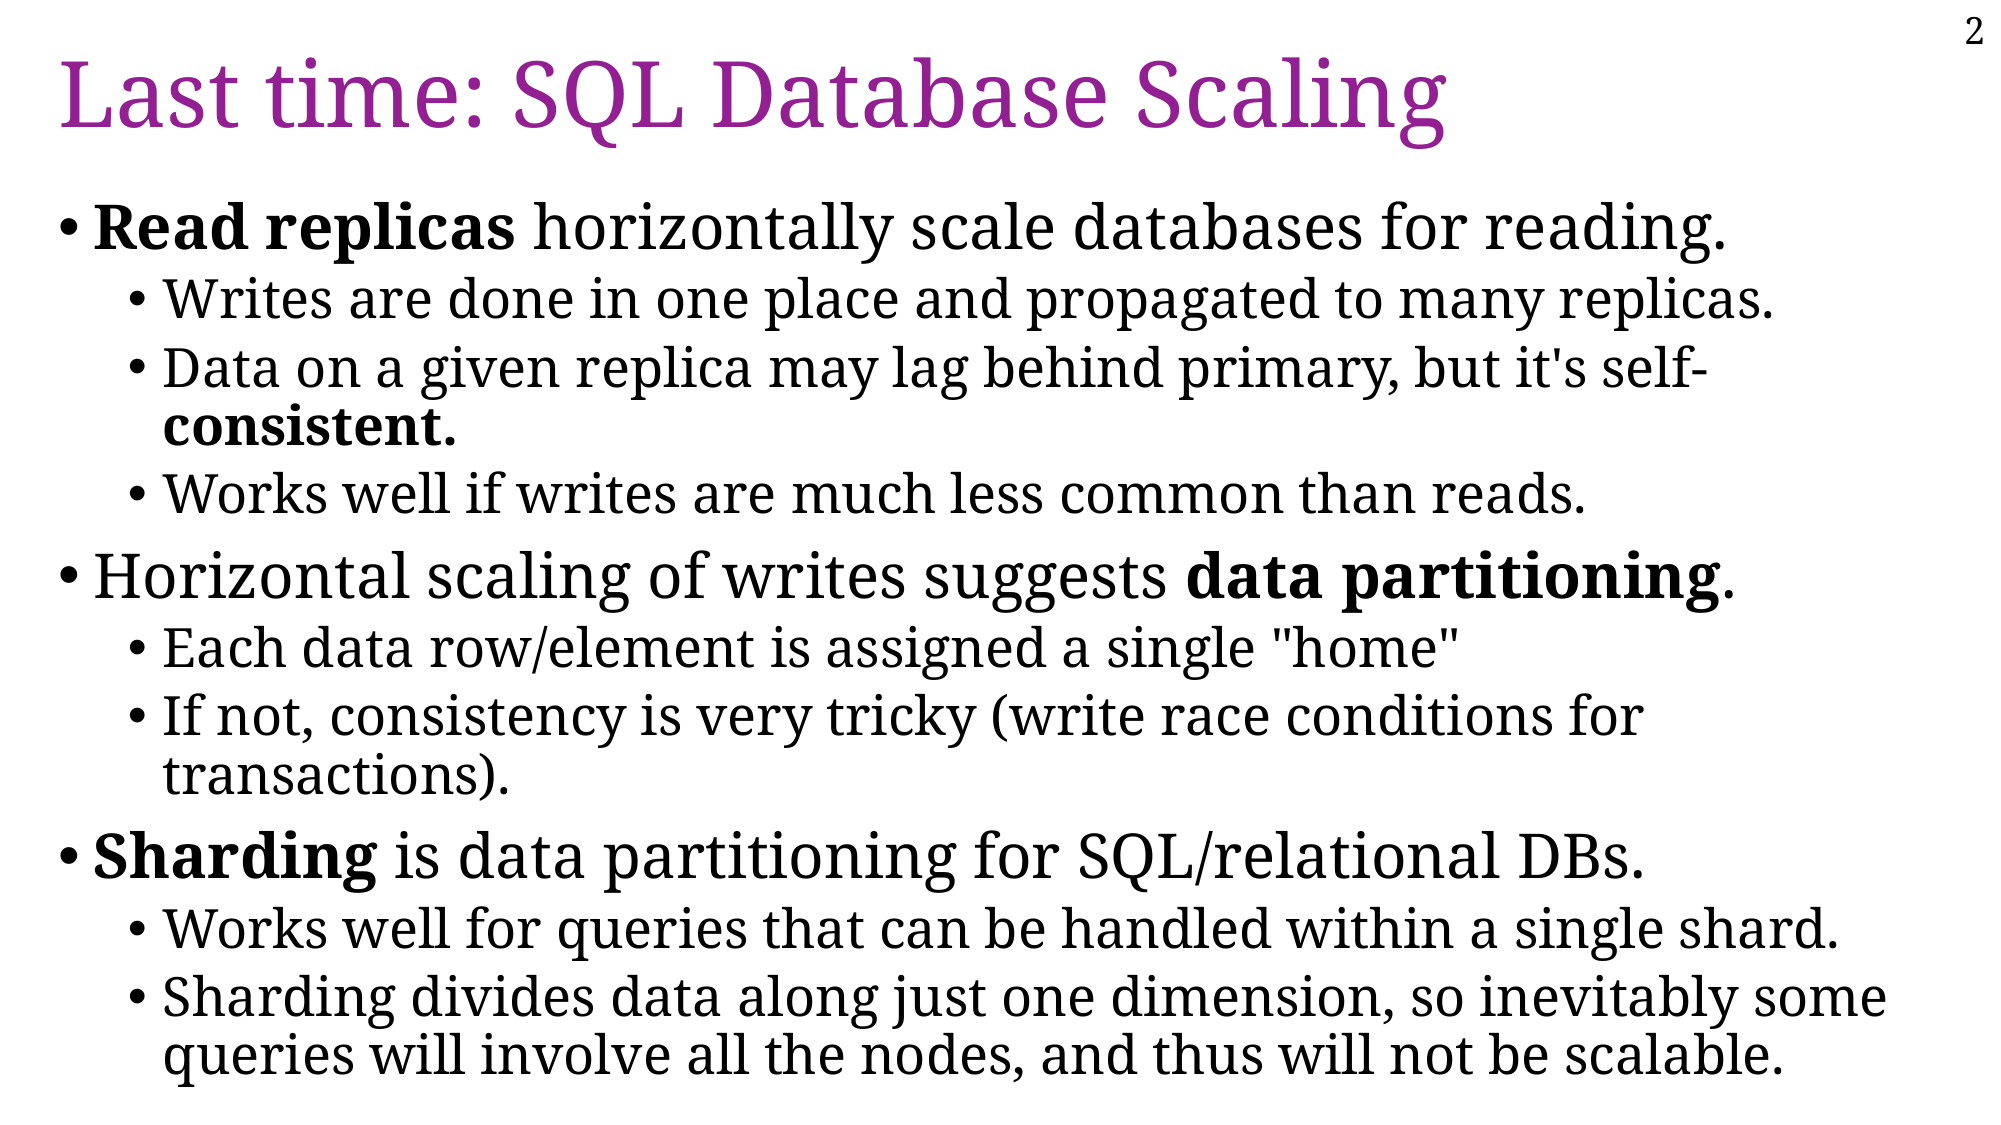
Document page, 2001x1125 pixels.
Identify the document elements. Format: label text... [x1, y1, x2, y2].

list Read replicas horizontally scale databases for reading. Writes are done in one place and propagated to many replicas. Data on a given replica may lag behind primary, but it's self-consistent. Works well if writes are much less common than reads. Horizontal scaling of writes suggests data partitioning. Each data row/element is assigned a single "home" If not, consistency is very tricky (write race conditions for transactions). Sharding is data partitioning for SQL/relational DBs. Works well for queries that can be handled within a single shard. Sharding divides data along just one dimension, so inevitably some queries will involve all the nodes, and thus will not be scalable. [43, 188, 1953, 1106]
title Last time: SQL Database Scaling [43, 25, 1953, 171]
